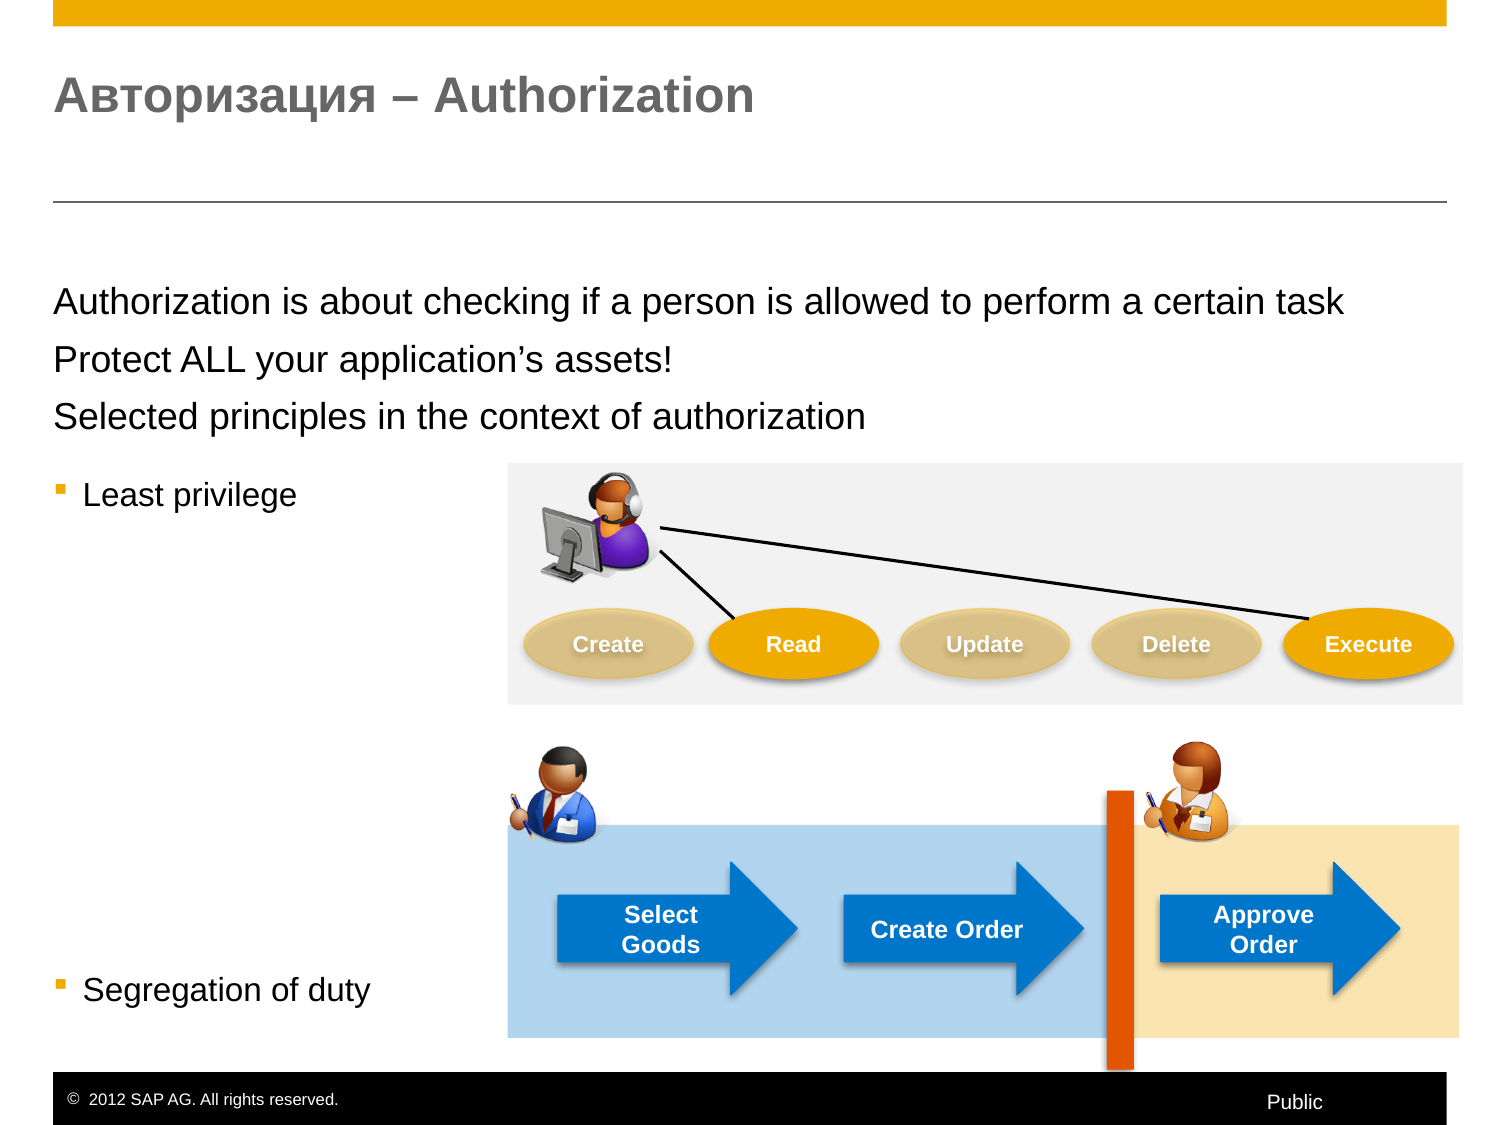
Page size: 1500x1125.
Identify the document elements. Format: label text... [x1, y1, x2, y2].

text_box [503, 739, 1460, 1070]
title Авторизация – Authorization Introduction [53, 53, 1447, 178]
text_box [507, 462, 1464, 706]
list Authorization is about checking if a person is allowed to perform a certain task Protect ALL your application’s assets! Selected principles in the context of authorization Least privilege Segregation of duty [53, 277, 1447, 1069]
